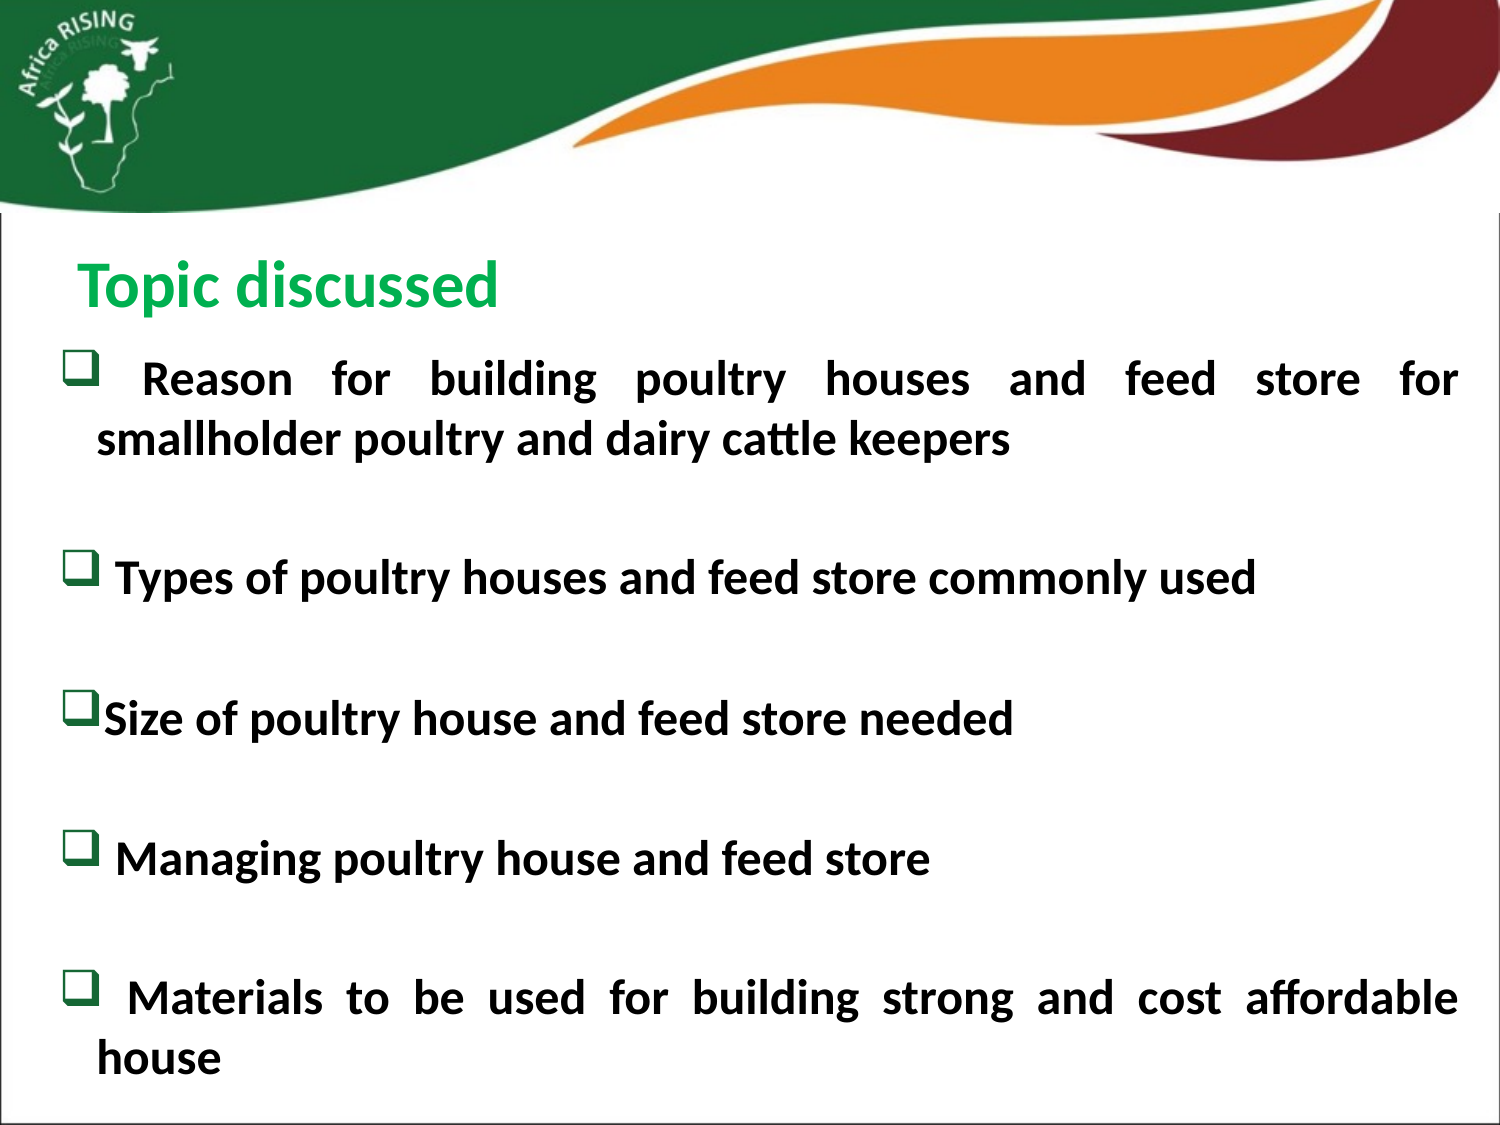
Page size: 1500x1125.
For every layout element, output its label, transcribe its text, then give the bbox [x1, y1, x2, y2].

list Reason for building poultry houses and feed store for smallholder poultry and dairy cattle keepers Types of poultry houses and feed store commonly used Size of poultry house and feed store needed Managing poultry house and feed store Materials to be used for building strong and cost affordable house [24, 337, 1475, 1100]
text_box Topic discussed [60, 248, 727, 314]
picture [0, 0, 1500, 1125]
